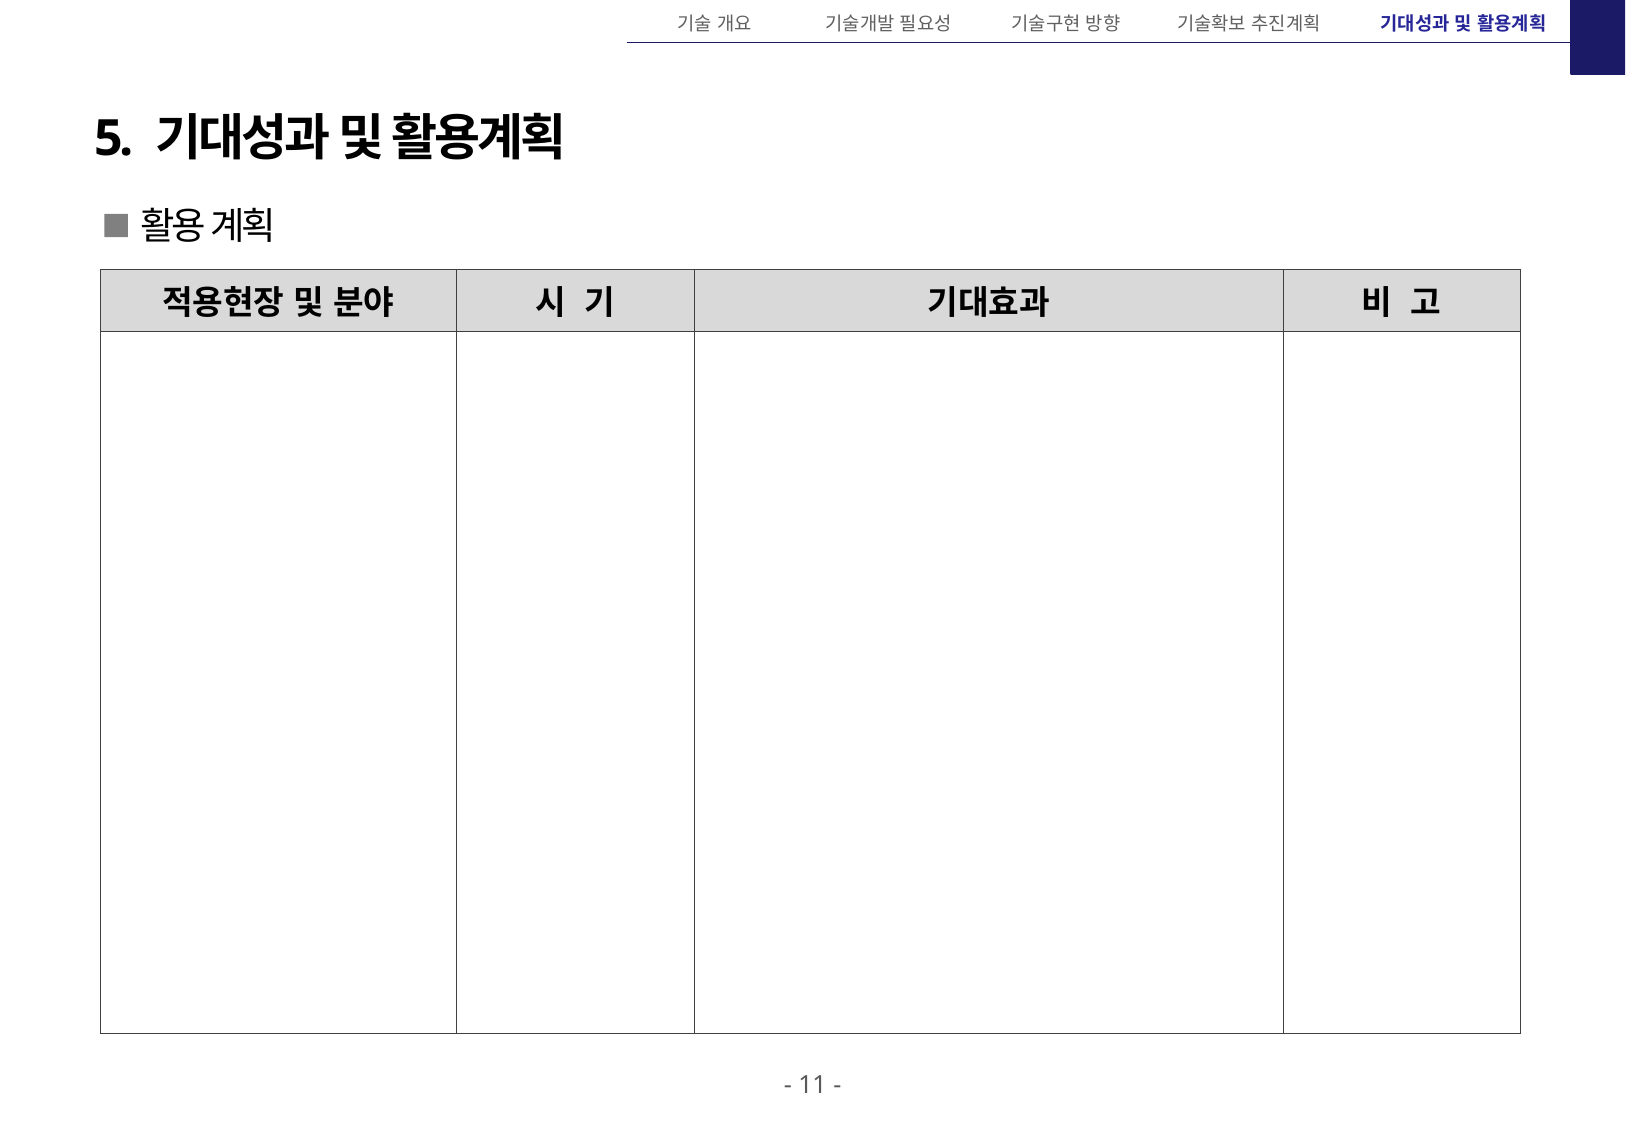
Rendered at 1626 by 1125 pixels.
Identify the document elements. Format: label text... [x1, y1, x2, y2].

table_header 적용현장 및 분야 [101, 270, 456, 331]
table_cell [695, 332, 1283, 1033]
text_box 기술확보 추진계획 [1139, 7, 1334, 43]
text_box 기술 개요 [626, 7, 791, 43]
table_header 시 기 [457, 270, 694, 331]
text_box 기술개발 필요성 [791, 7, 968, 43]
table_header 기대효과 [695, 270, 1283, 331]
table_cell [101, 332, 456, 1033]
text_box 5. 기대성과 및 활용계획 [79, 97, 656, 173]
table_cell [457, 332, 694, 1033]
text_box 기술구현 방향 [968, 7, 1139, 43]
text_box 기대성과 및 활용계획 [1334, 7, 1593, 43]
table_header 비 고 [1284, 270, 1520, 331]
table_cell [1284, 332, 1520, 1033]
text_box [83, 194, 557, 256]
